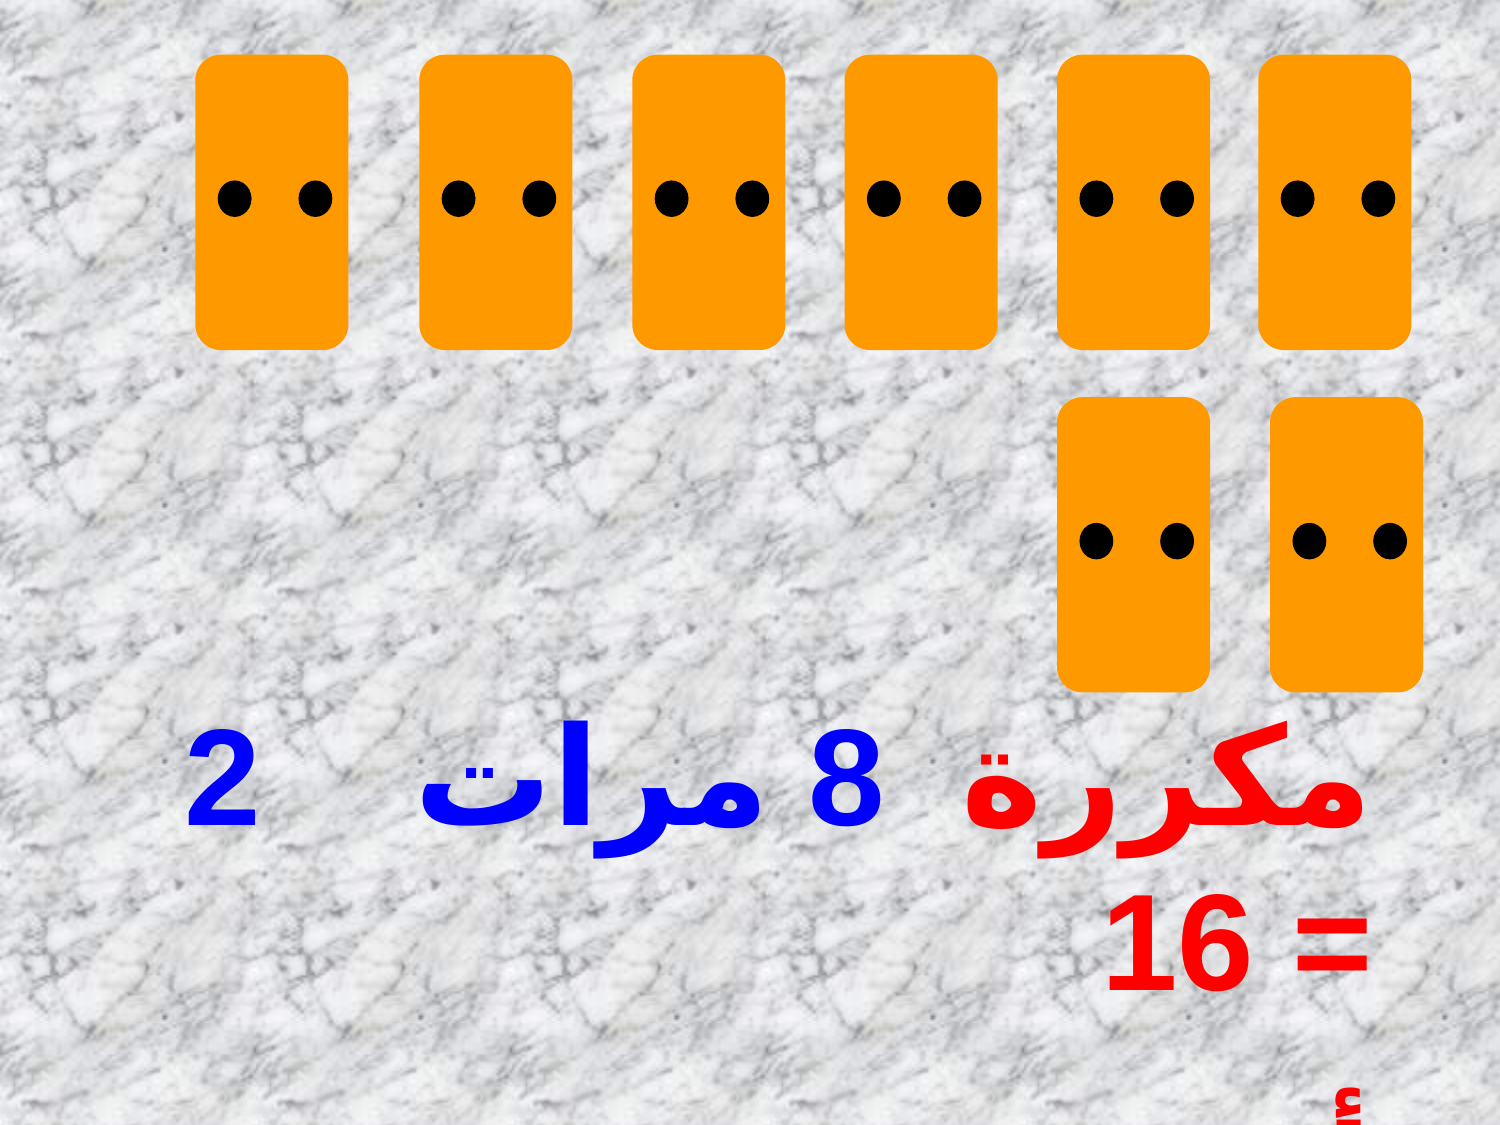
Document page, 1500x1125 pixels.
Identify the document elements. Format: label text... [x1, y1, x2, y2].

picture [0, 0, 1500, 1125]
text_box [1270, 397, 1424, 693]
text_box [195, 54, 349, 350]
text_box 2 مكررة 8 مرات = 16 أي : 2 × 8 = 16 [100, 680, 1388, 1125]
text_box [1056, 54, 1211, 350]
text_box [419, 54, 573, 350]
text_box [632, 54, 786, 350]
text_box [1258, 54, 1412, 350]
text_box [844, 54, 998, 350]
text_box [1056, 397, 1211, 693]
